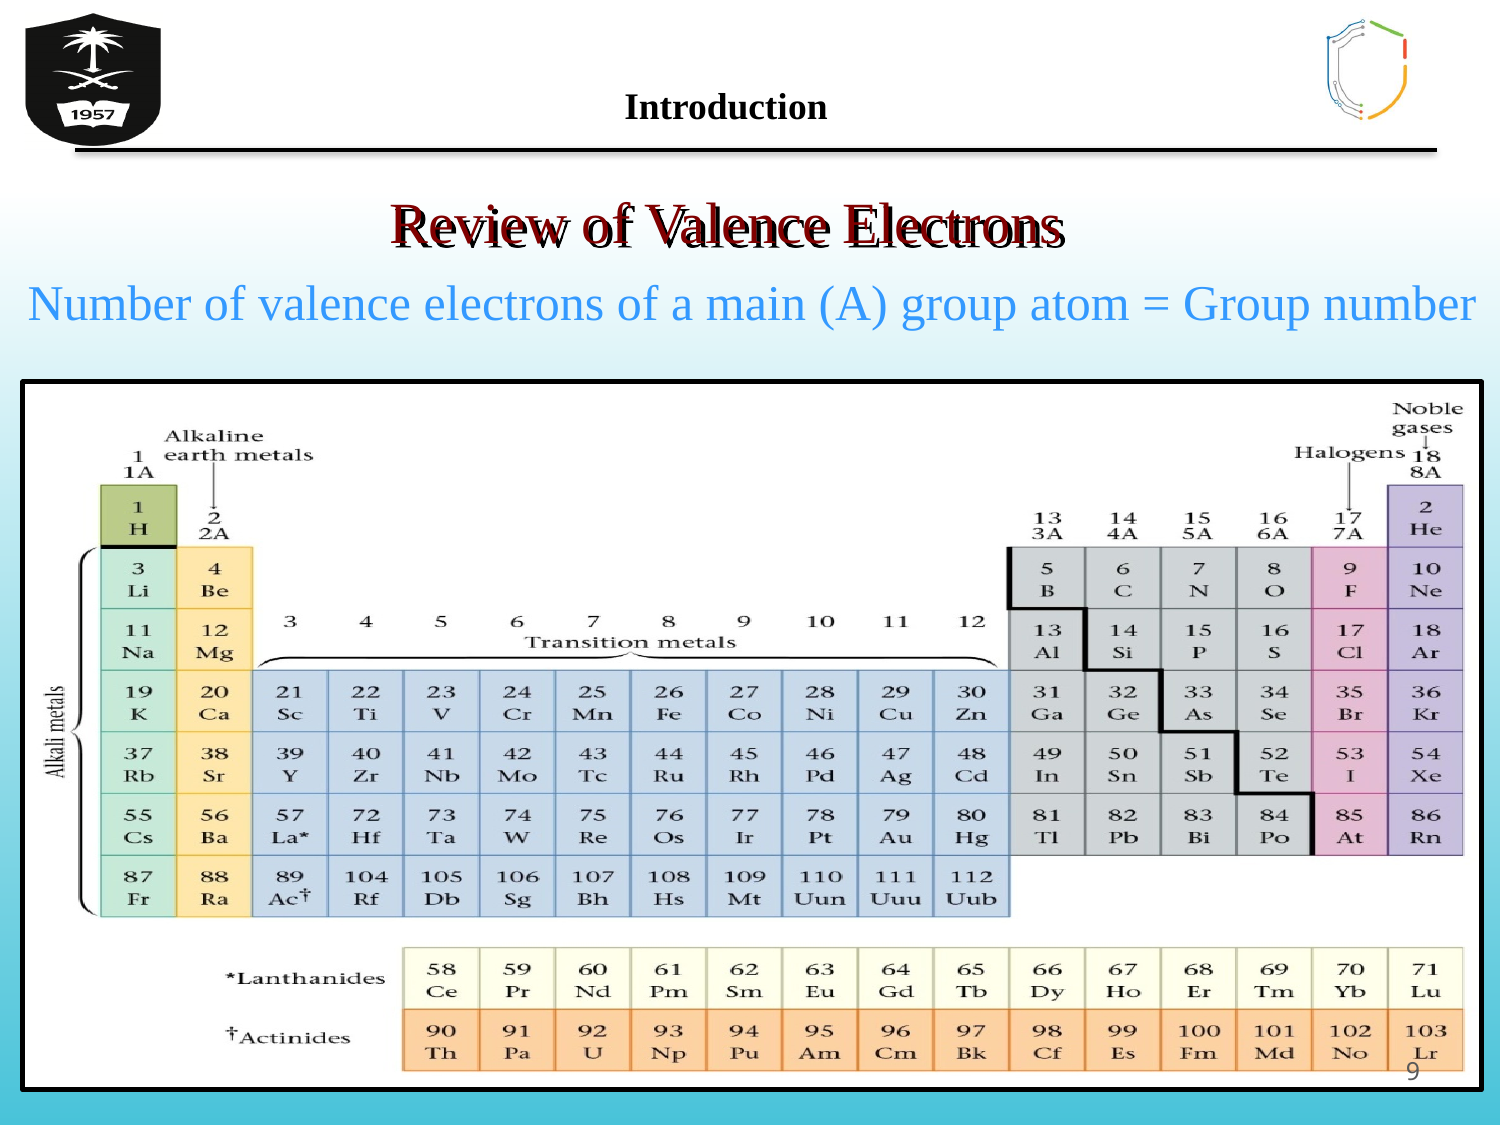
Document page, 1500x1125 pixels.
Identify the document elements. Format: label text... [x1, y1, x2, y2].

text_box Introduction [609, 74, 852, 135]
picture [24, 12, 163, 151]
list Number of valence electrons of a main (A) group atom = Group number [12, 262, 1500, 363]
picture [1308, 12, 1426, 137]
slide_number 9 [1401, 1042, 1494, 1103]
title Review of Valence Electrons [62, 187, 1390, 262]
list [24, 383, 1480, 1088]
